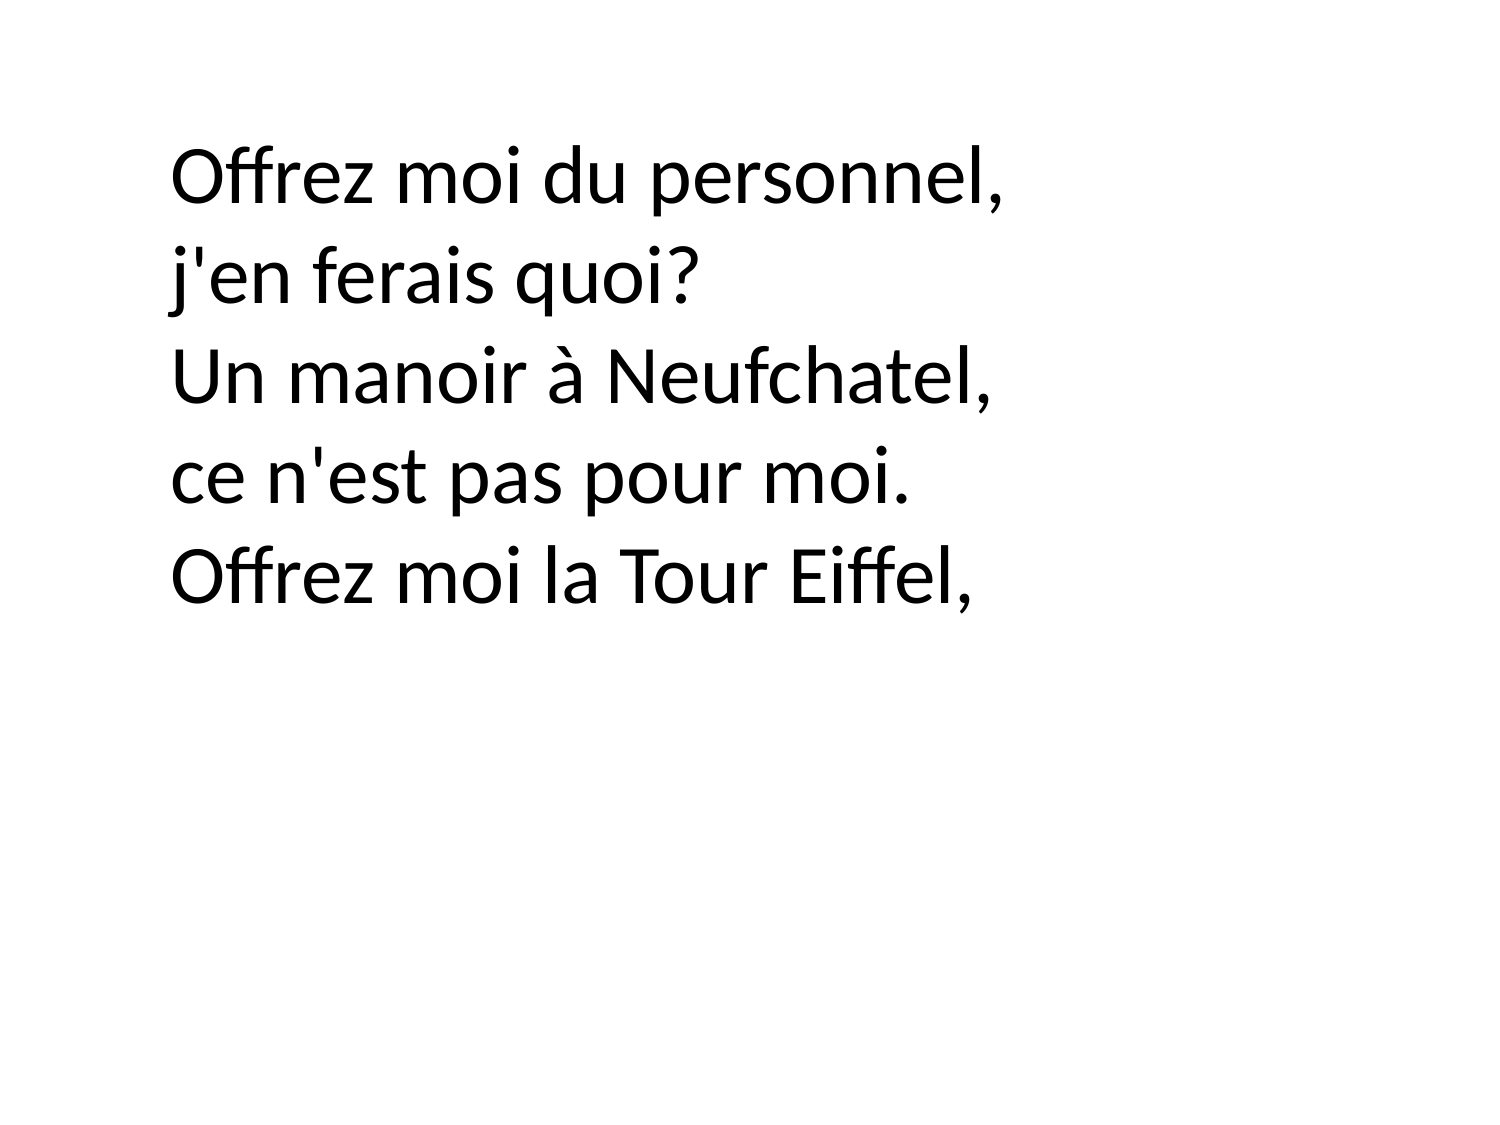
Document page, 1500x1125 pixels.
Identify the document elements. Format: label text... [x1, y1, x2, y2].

text_box Offrez moi du personnel, j'en ferais quoi? Un manoir à Neufchatel, ce n'est pas pour moi. Offrez moi la Tour Eiffel, [155, 112, 1041, 1028]
